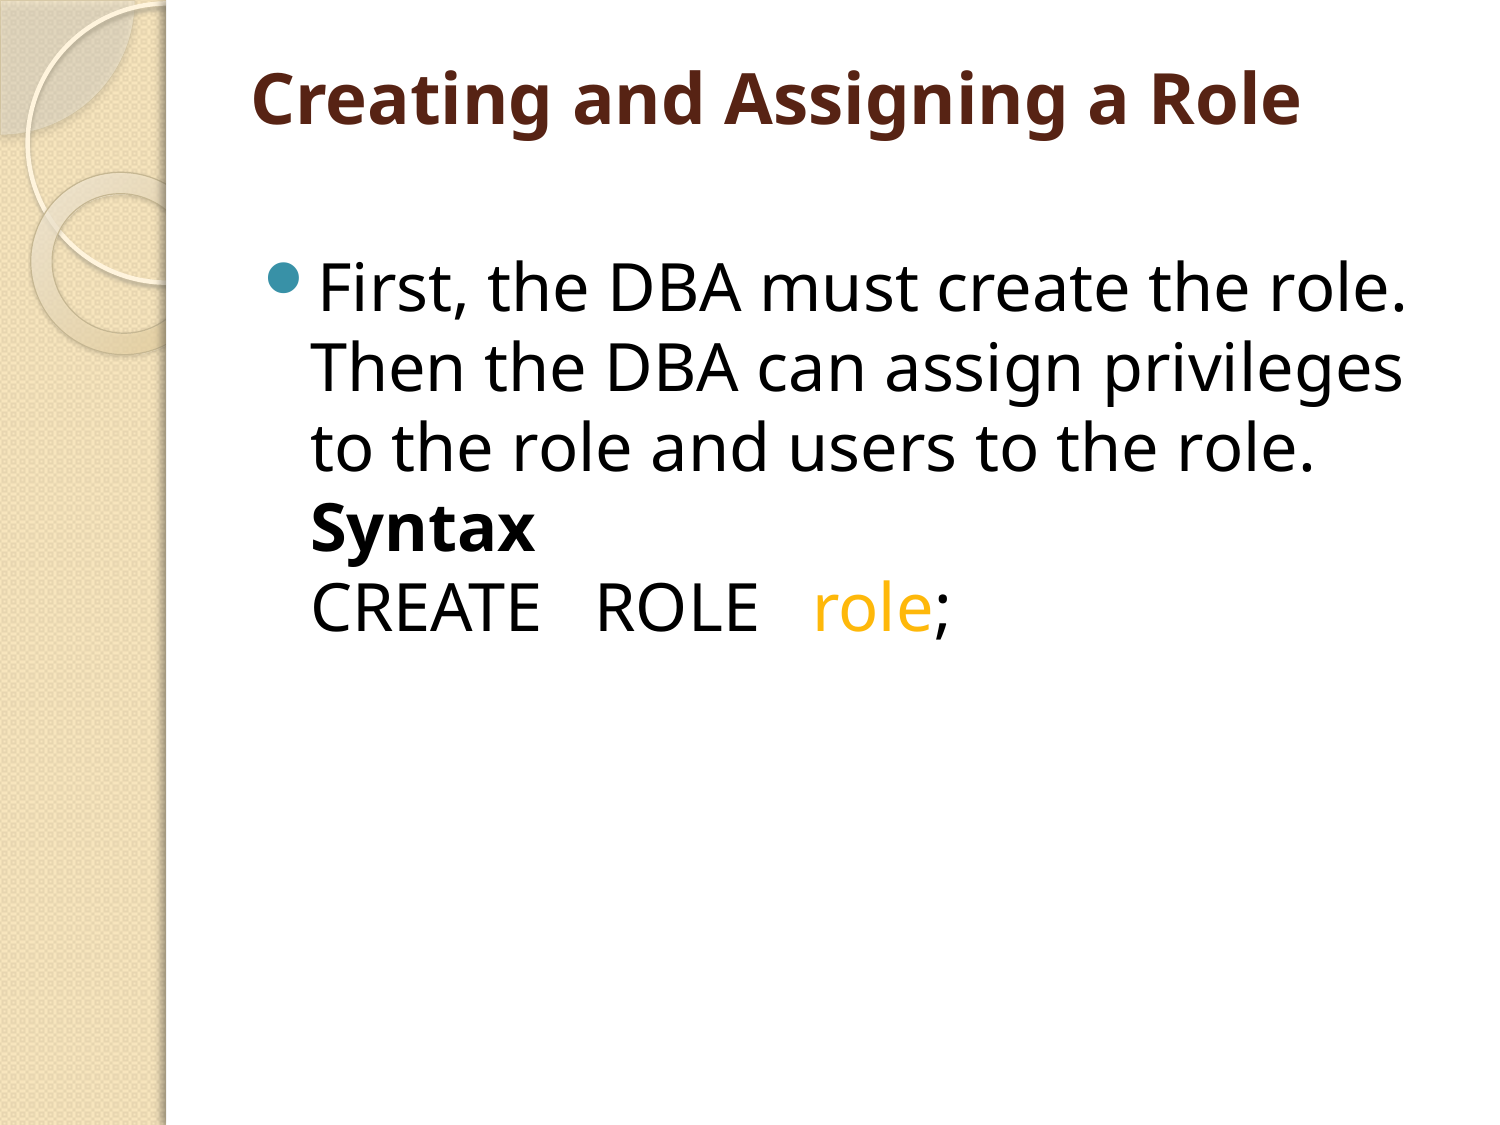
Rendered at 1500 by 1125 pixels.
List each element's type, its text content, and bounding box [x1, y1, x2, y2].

list First, the DBA must create the role. Then the DBA can assign privileges to the role and users to the role. Syntax CREATE ROLE role; [235, 237, 1466, 1025]
title Creating and Assigning a Role [235, 45, 1466, 233]
